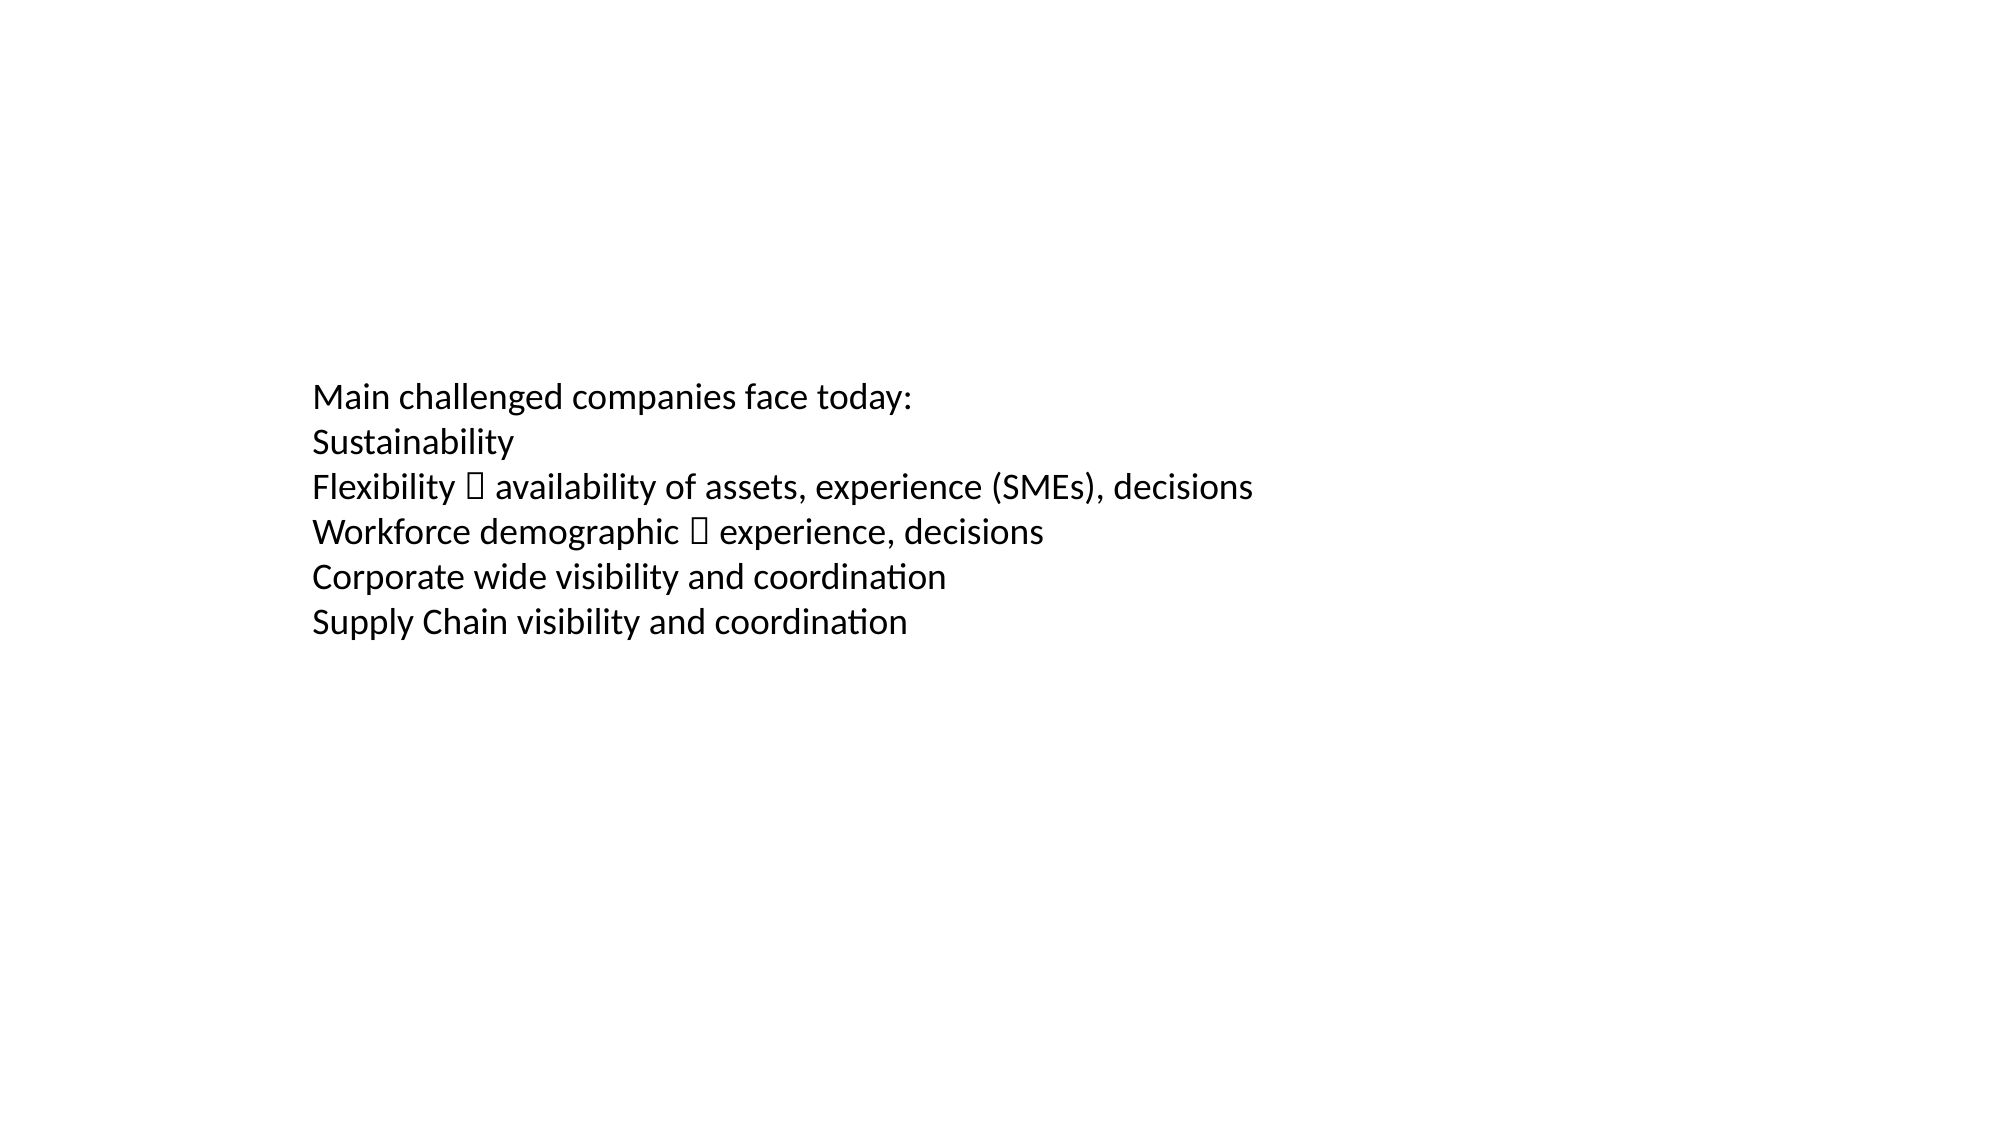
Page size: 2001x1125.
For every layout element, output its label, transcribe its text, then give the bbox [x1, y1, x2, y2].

text_box Main challenged companies face today: Sustainability Flexibility  availability of assets, experience (SMEs), decisions Workforce demographic  experience, decisions Corporate wide visibility and coordination Supply Chain visibility and coordination [297, 364, 1429, 650]
